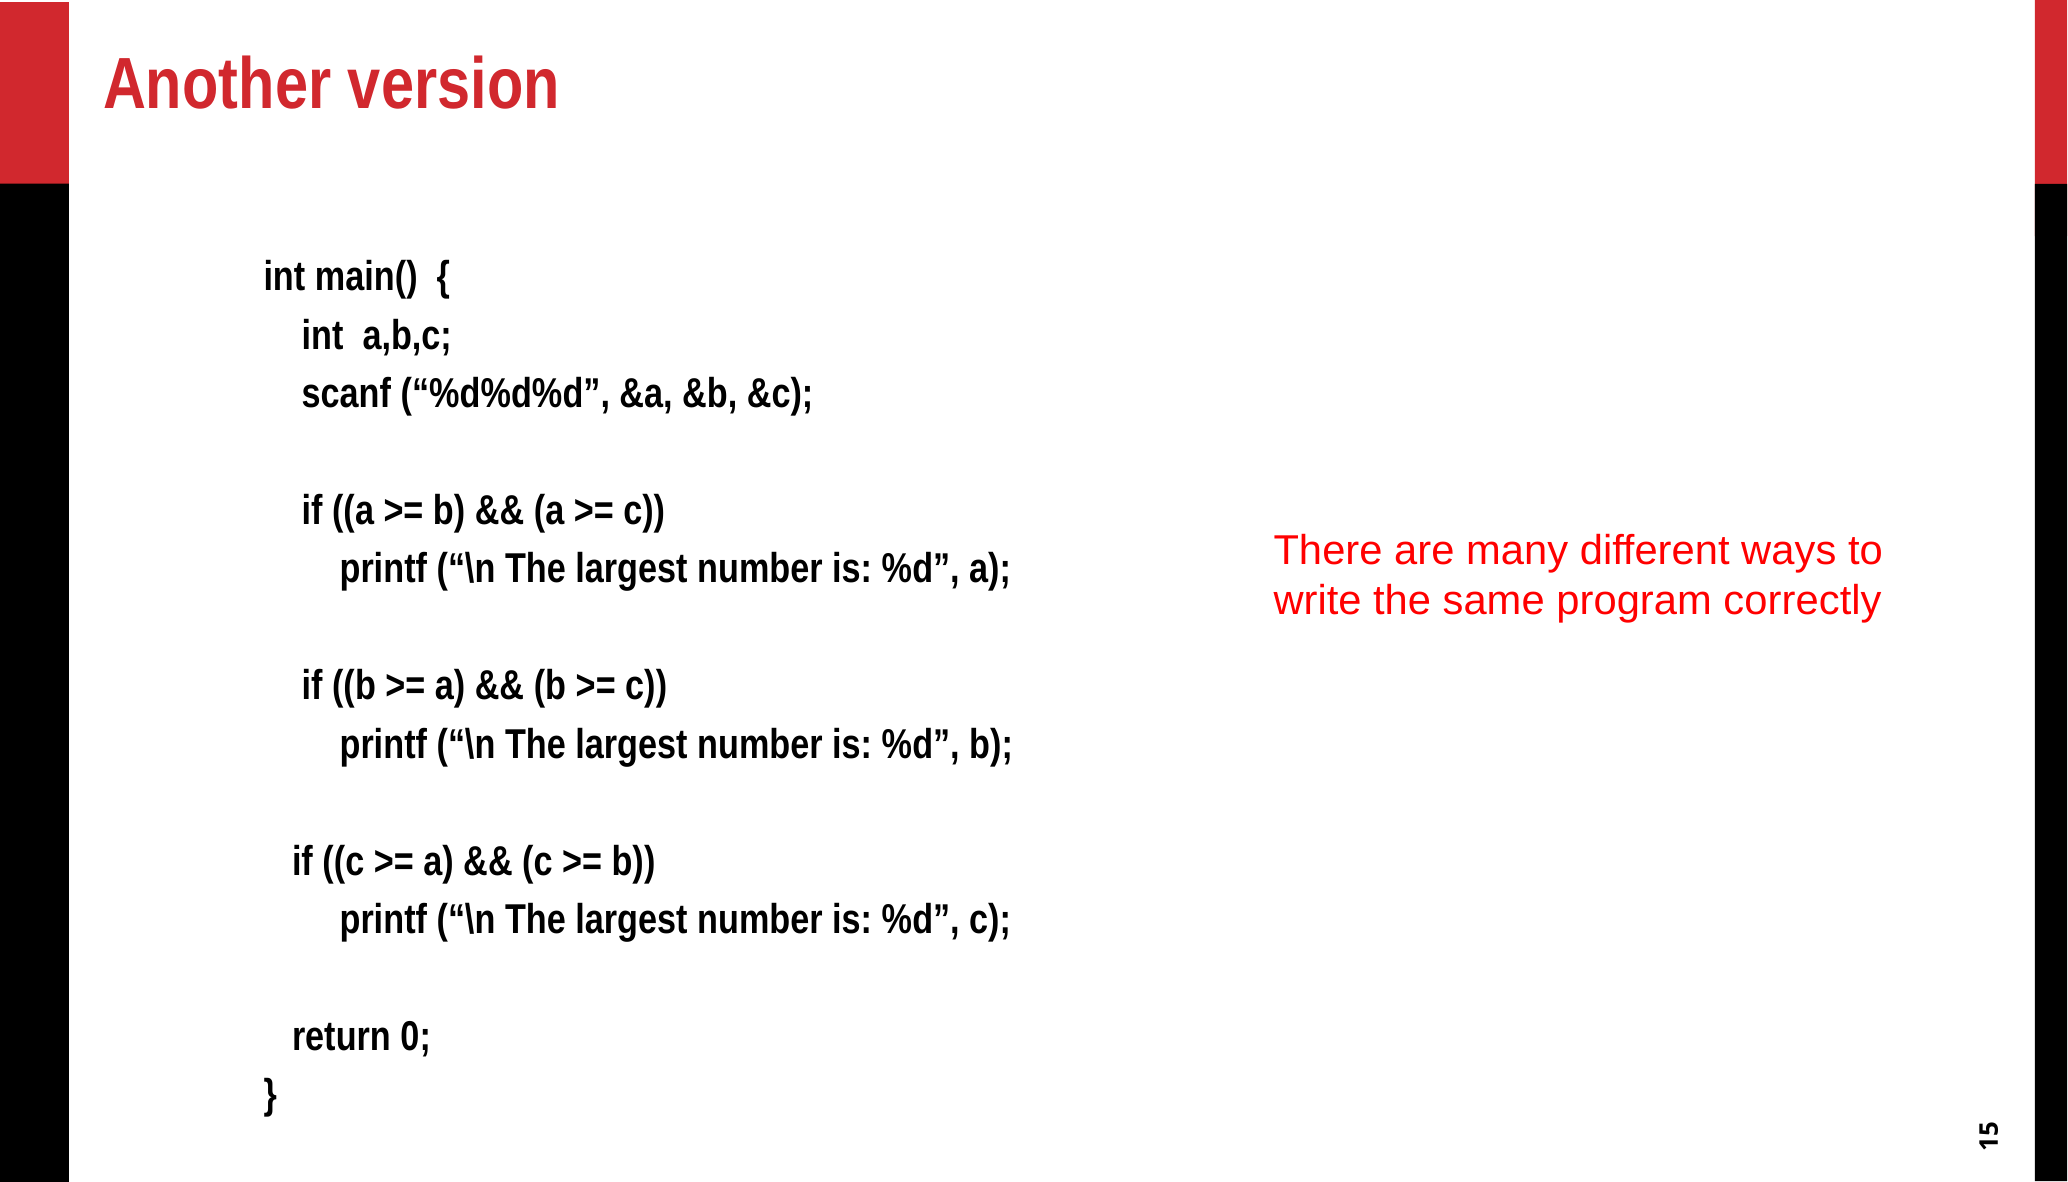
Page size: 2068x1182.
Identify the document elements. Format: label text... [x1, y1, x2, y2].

title Another version [86, 26, 2016, 132]
list int main() { int a,b,c; scanf (“%d%d%d”, &a, &b, &c); if ((a >= b) && (a >= c)) printf (“\n The largest number is: %d”, a); if ((b >= a) && (b >= c)) printf (“\n The largest number is: %d”, b); if ((c >= a) && (c >= b)) printf (“\n The largest number is: %d”, c); return 0; } [196, 240, 1614, 1155]
text_box There are many different ways to write the same program correctly [1258, 515, 1964, 631]
slide_number ‹#› [1963, 1046, 2016, 1169]
